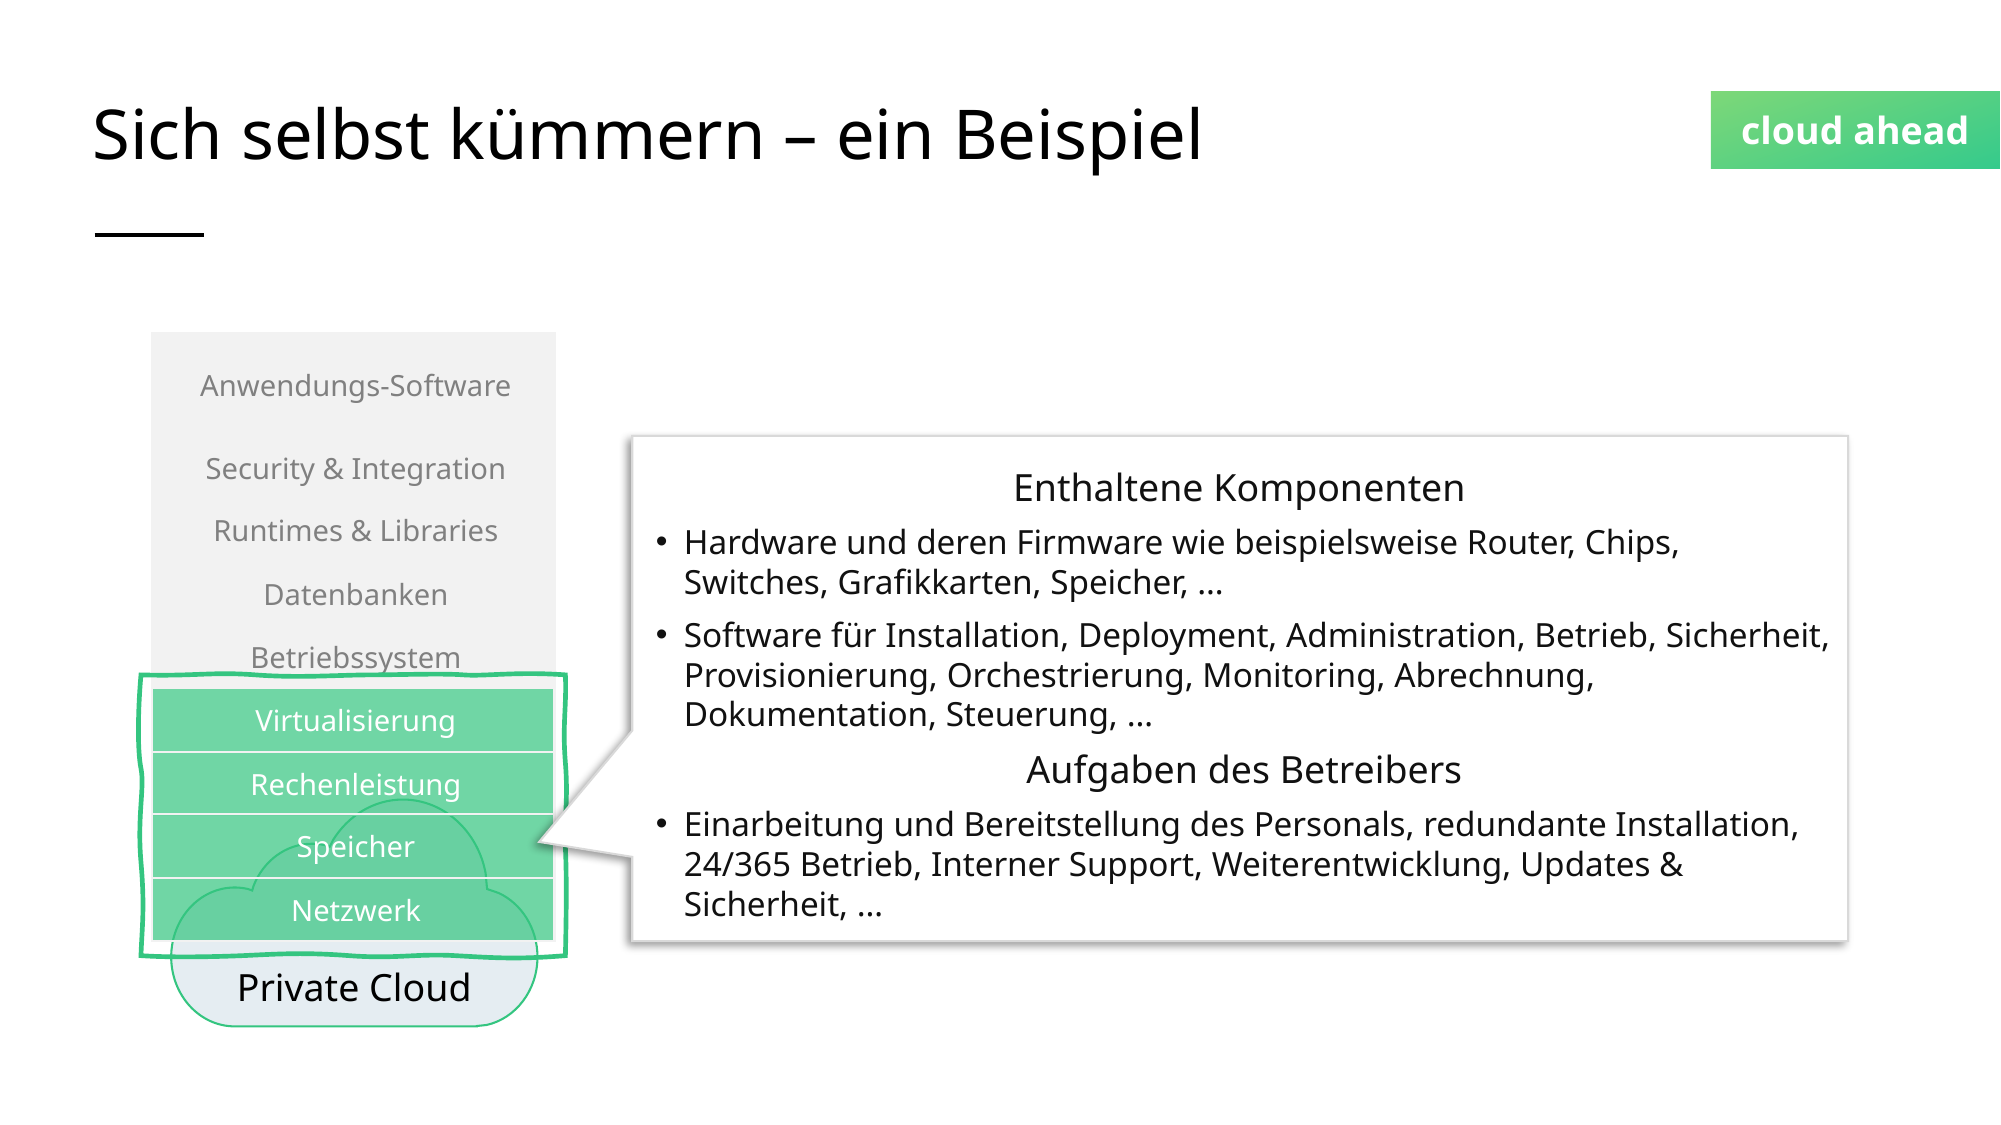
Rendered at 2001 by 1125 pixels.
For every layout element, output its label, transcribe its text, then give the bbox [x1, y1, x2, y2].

text_box Enthaltene Komponenten Hardware und deren Firmware wie beispielsweise Router, Chips, Switches, Grafikkarten, Speicher, … Software für Installation, Deployment, Administration, Betrieb, Sicherheit, Provisionierung, Orchestrierung, Monitoring, Abrechnung, Dokumentation, Steuerung, … Aufgaben des Betreibers Einarbeitung und Bereitstellung des Personals, redundante Installation, 24/365 Betrieb, Interner Support, Weiterentwicklung, Updates & Sicherheit, … [555, 434, 1850, 943]
text_box [137, 673, 151, 958]
title Sich selbst kümmern – ein Beispiel [77, 67, 1803, 197]
text_box [555, 856, 568, 958]
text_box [151, 332, 555, 1027]
text_box [555, 673, 568, 810]
